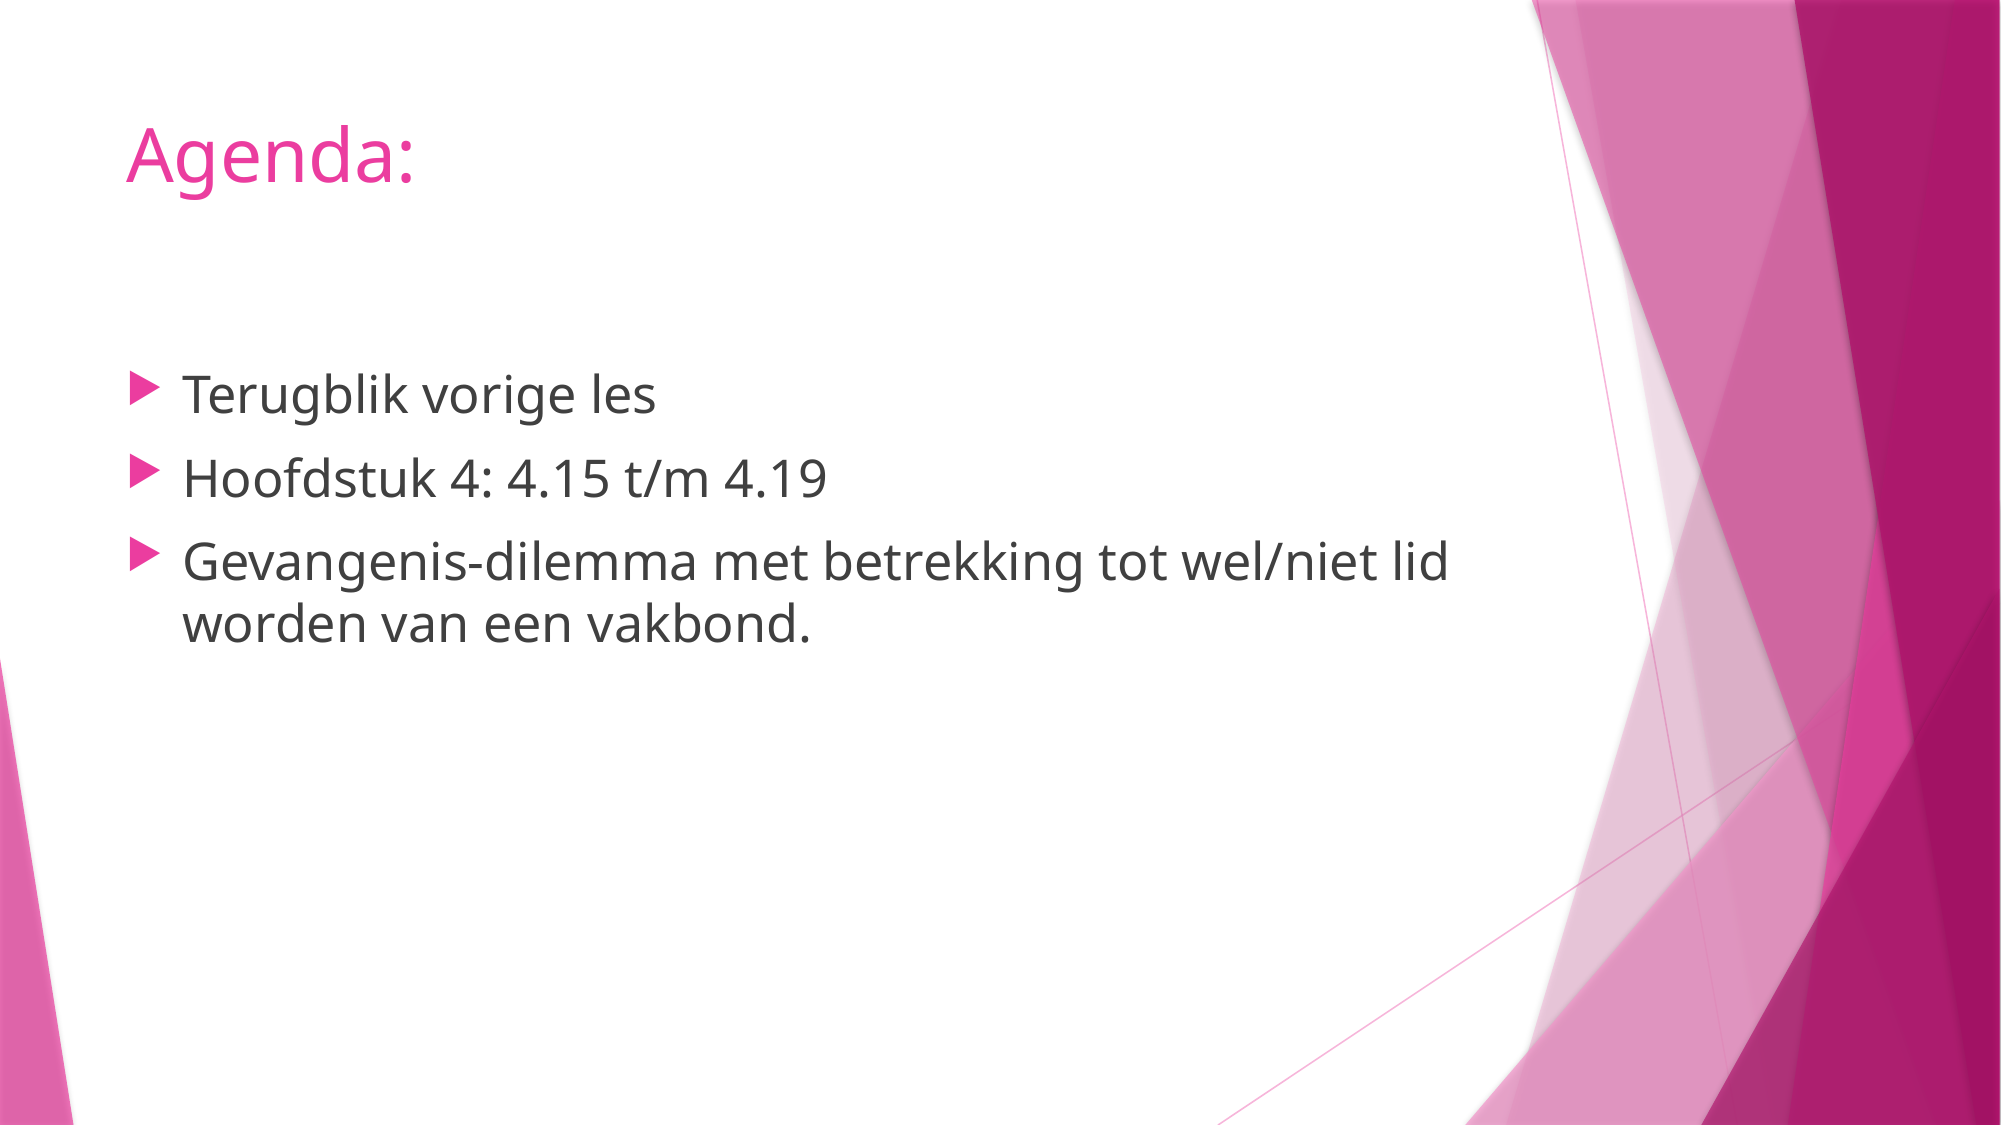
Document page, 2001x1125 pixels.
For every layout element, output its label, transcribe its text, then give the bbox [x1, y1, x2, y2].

list Terugblik vorige les Hoofdstuk 4: 4.15 t/m 4.19 Gevangenis-dilemma met betrekking tot wel/niet lid worden van een vakbond. [111, 354, 1522, 992]
title Agenda: [111, 99, 1522, 317]
